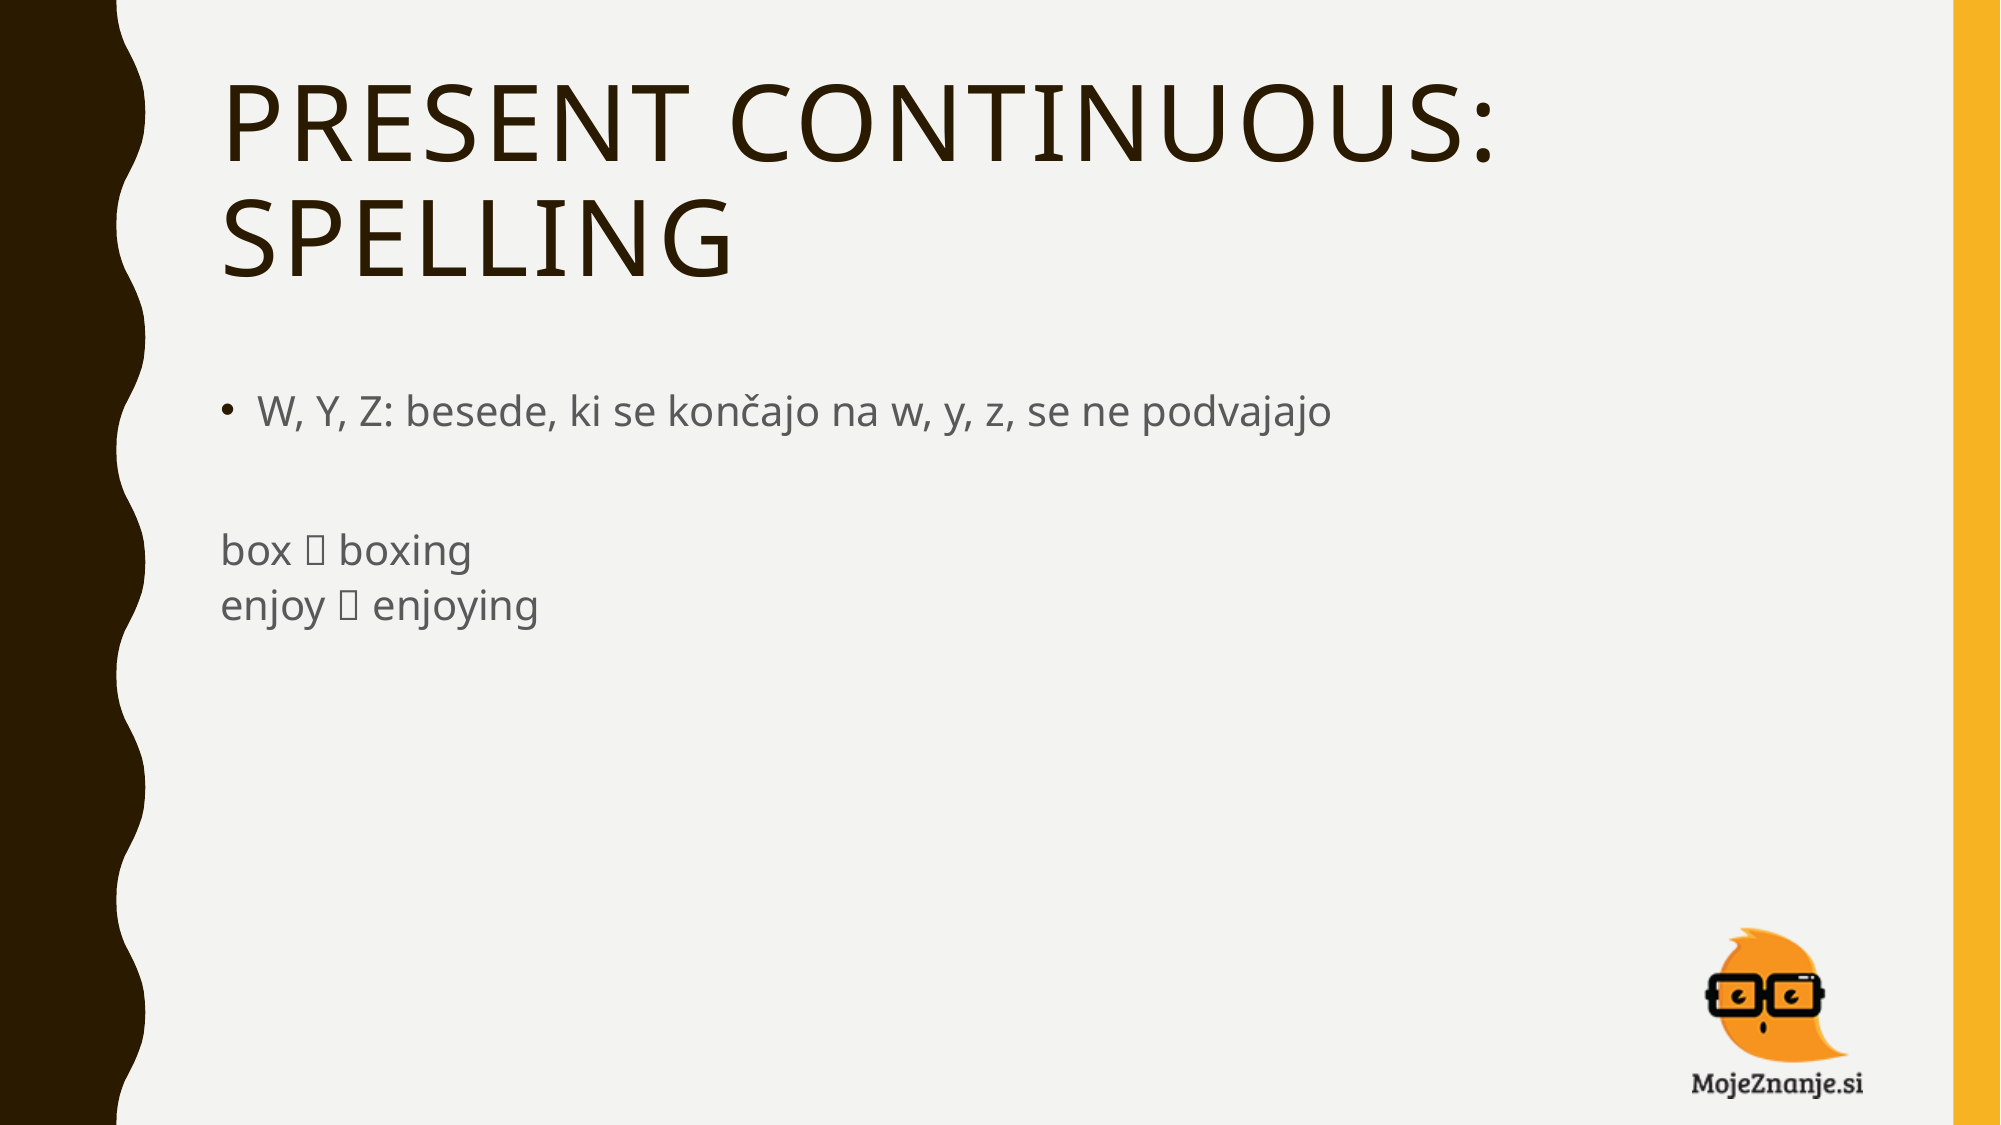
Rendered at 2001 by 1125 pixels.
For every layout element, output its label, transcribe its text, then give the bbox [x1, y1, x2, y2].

title PRESENT CONTINUOUS: SPELLING [205, 62, 1875, 307]
list W, Y, Z: besede, ki se končajo na w, y, z, se ne podvajajo box  boxing enjoy  enjoying [205, 307, 1875, 965]
picture [1692, 965, 1863, 1099]
